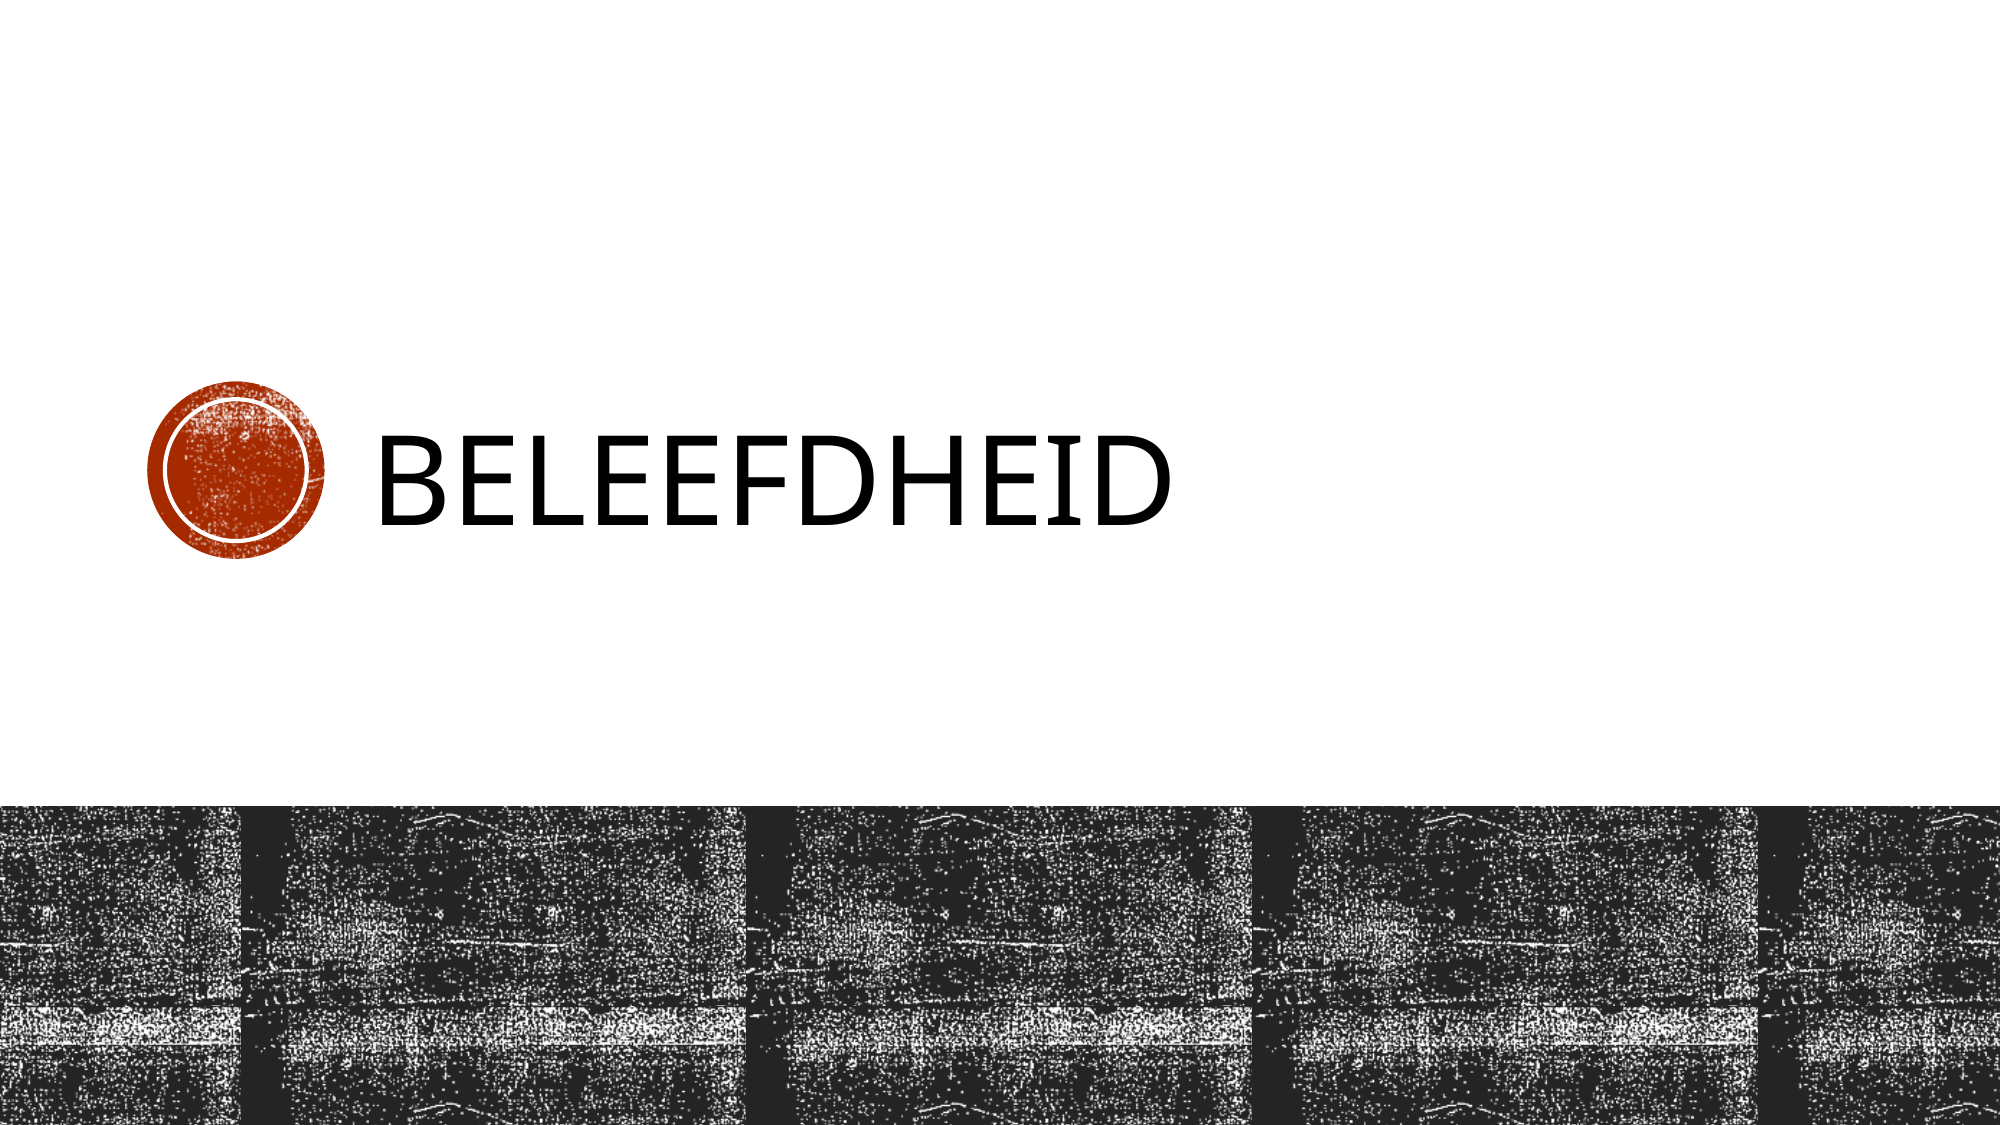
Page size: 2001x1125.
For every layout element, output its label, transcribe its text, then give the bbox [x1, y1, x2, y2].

title Beleefdheid [355, 201, 1878, 779]
